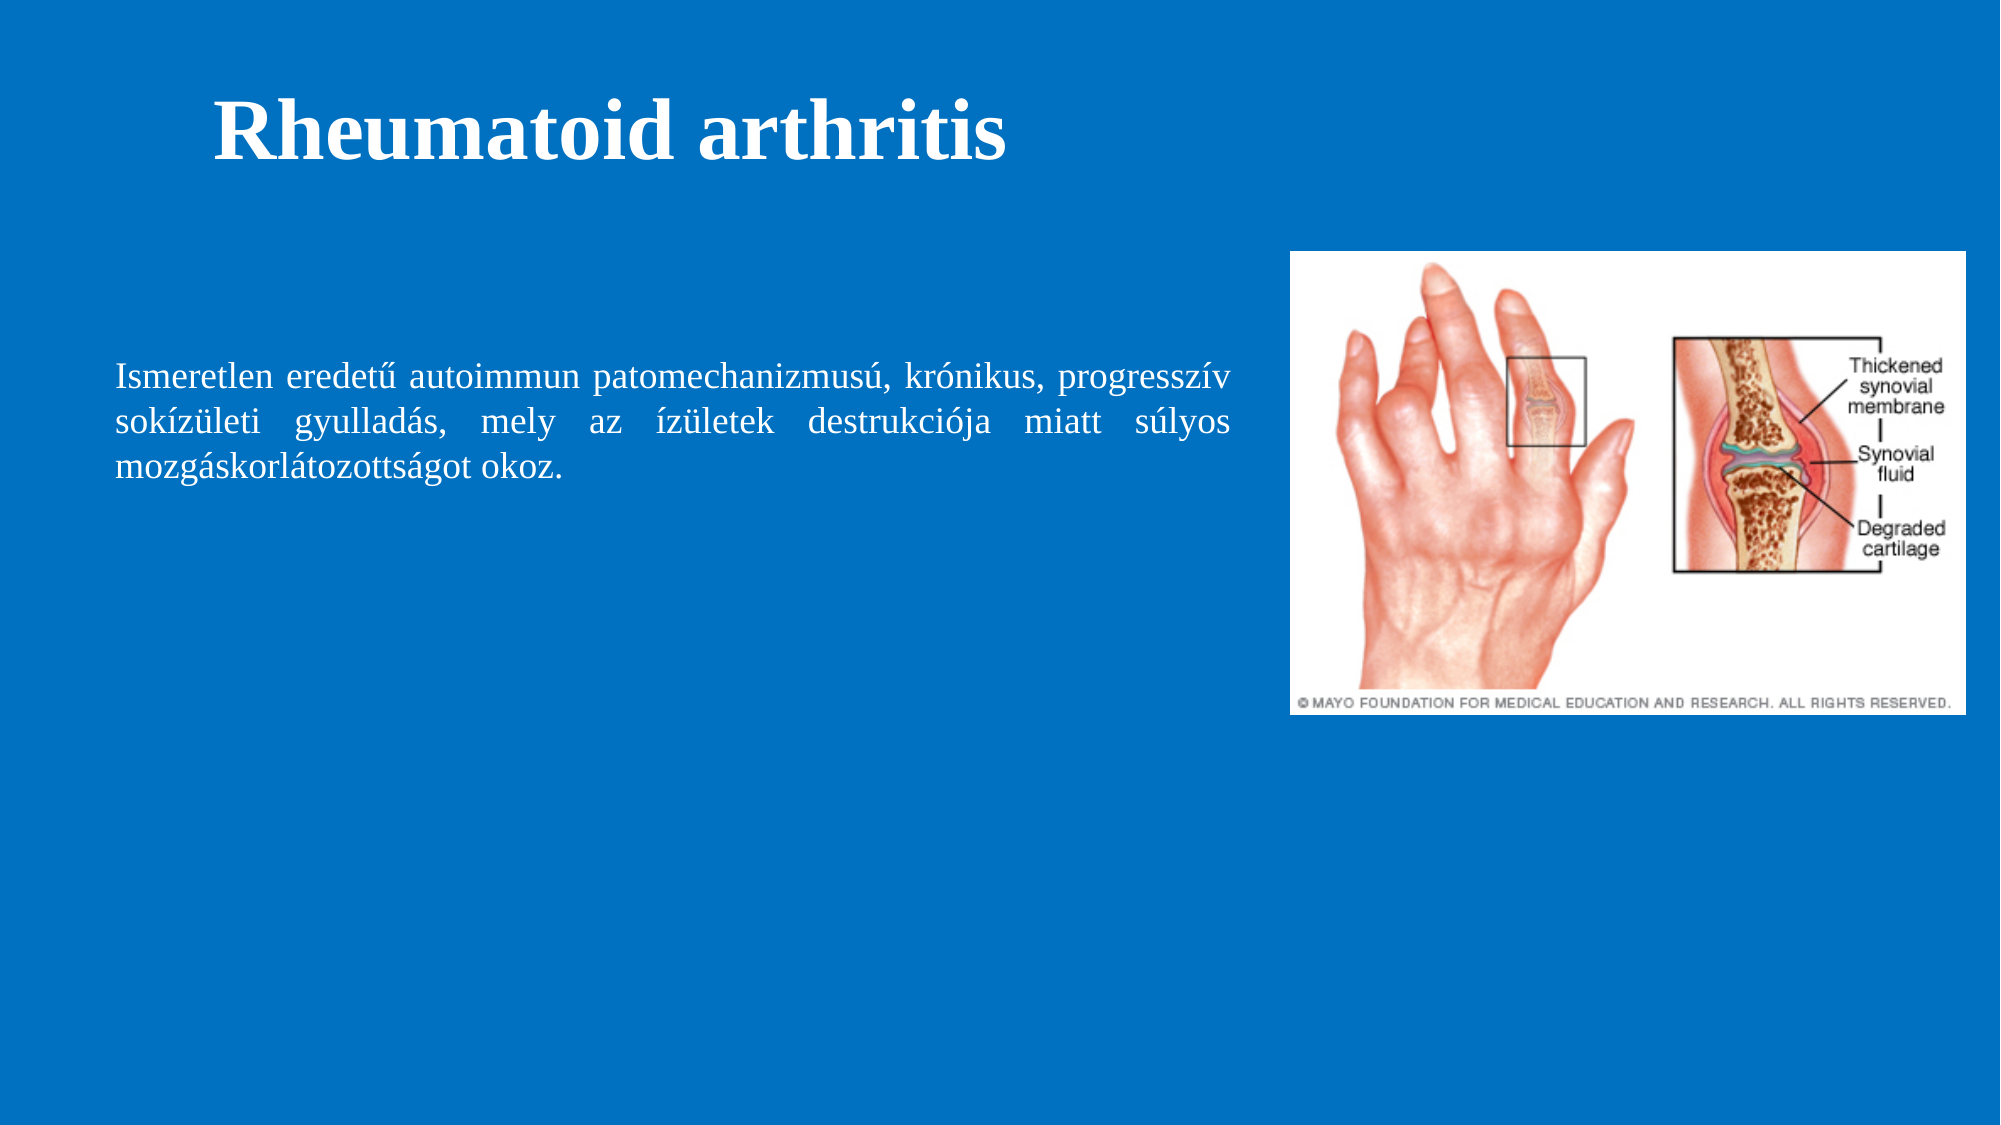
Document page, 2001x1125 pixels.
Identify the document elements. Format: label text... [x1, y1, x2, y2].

title Rheumatoid arthritis [198, 64, 1405, 187]
picture [1290, 251, 1966, 715]
text_box Ismeretlen eredetű autoimmun patomechanizmusú, krónikus, progresszív sokízületi gyulladás, mely az ízületek destrukciója miatt súlyos mozgáskorlátozottságot okoz. [100, 343, 1248, 493]
